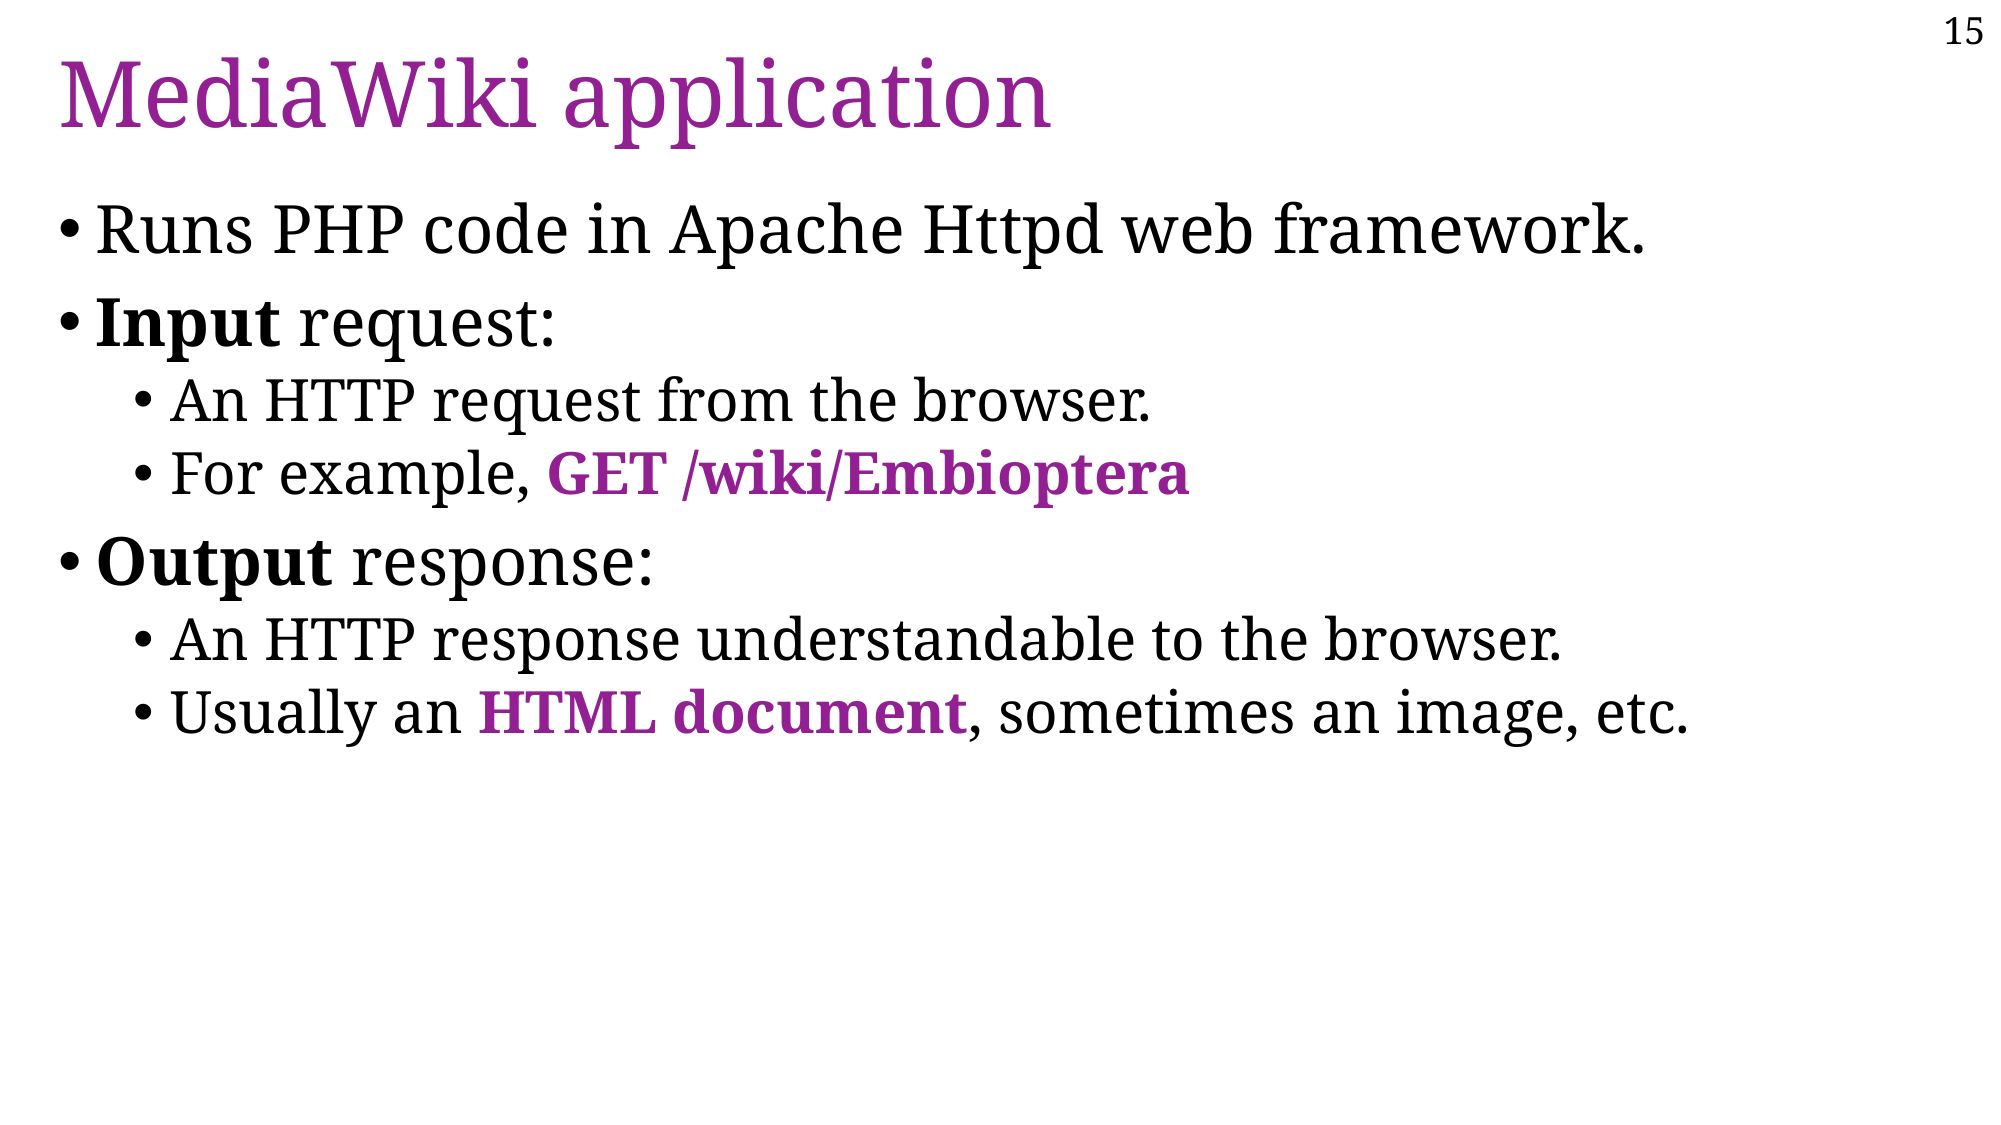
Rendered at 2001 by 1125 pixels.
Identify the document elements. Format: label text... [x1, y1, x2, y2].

title MediaWiki application [43, 25, 1953, 171]
text_box 15 [1901, 0, 2000, 60]
list Runs PHP code in Apache Httpd web framework. Input request: An HTTP request from the browser. For example, GET /wiki/Embioptera Output response: An HTTP response understandable to the browser. Usually an HTML document, sometimes an image, etc. [43, 188, 1953, 1106]
